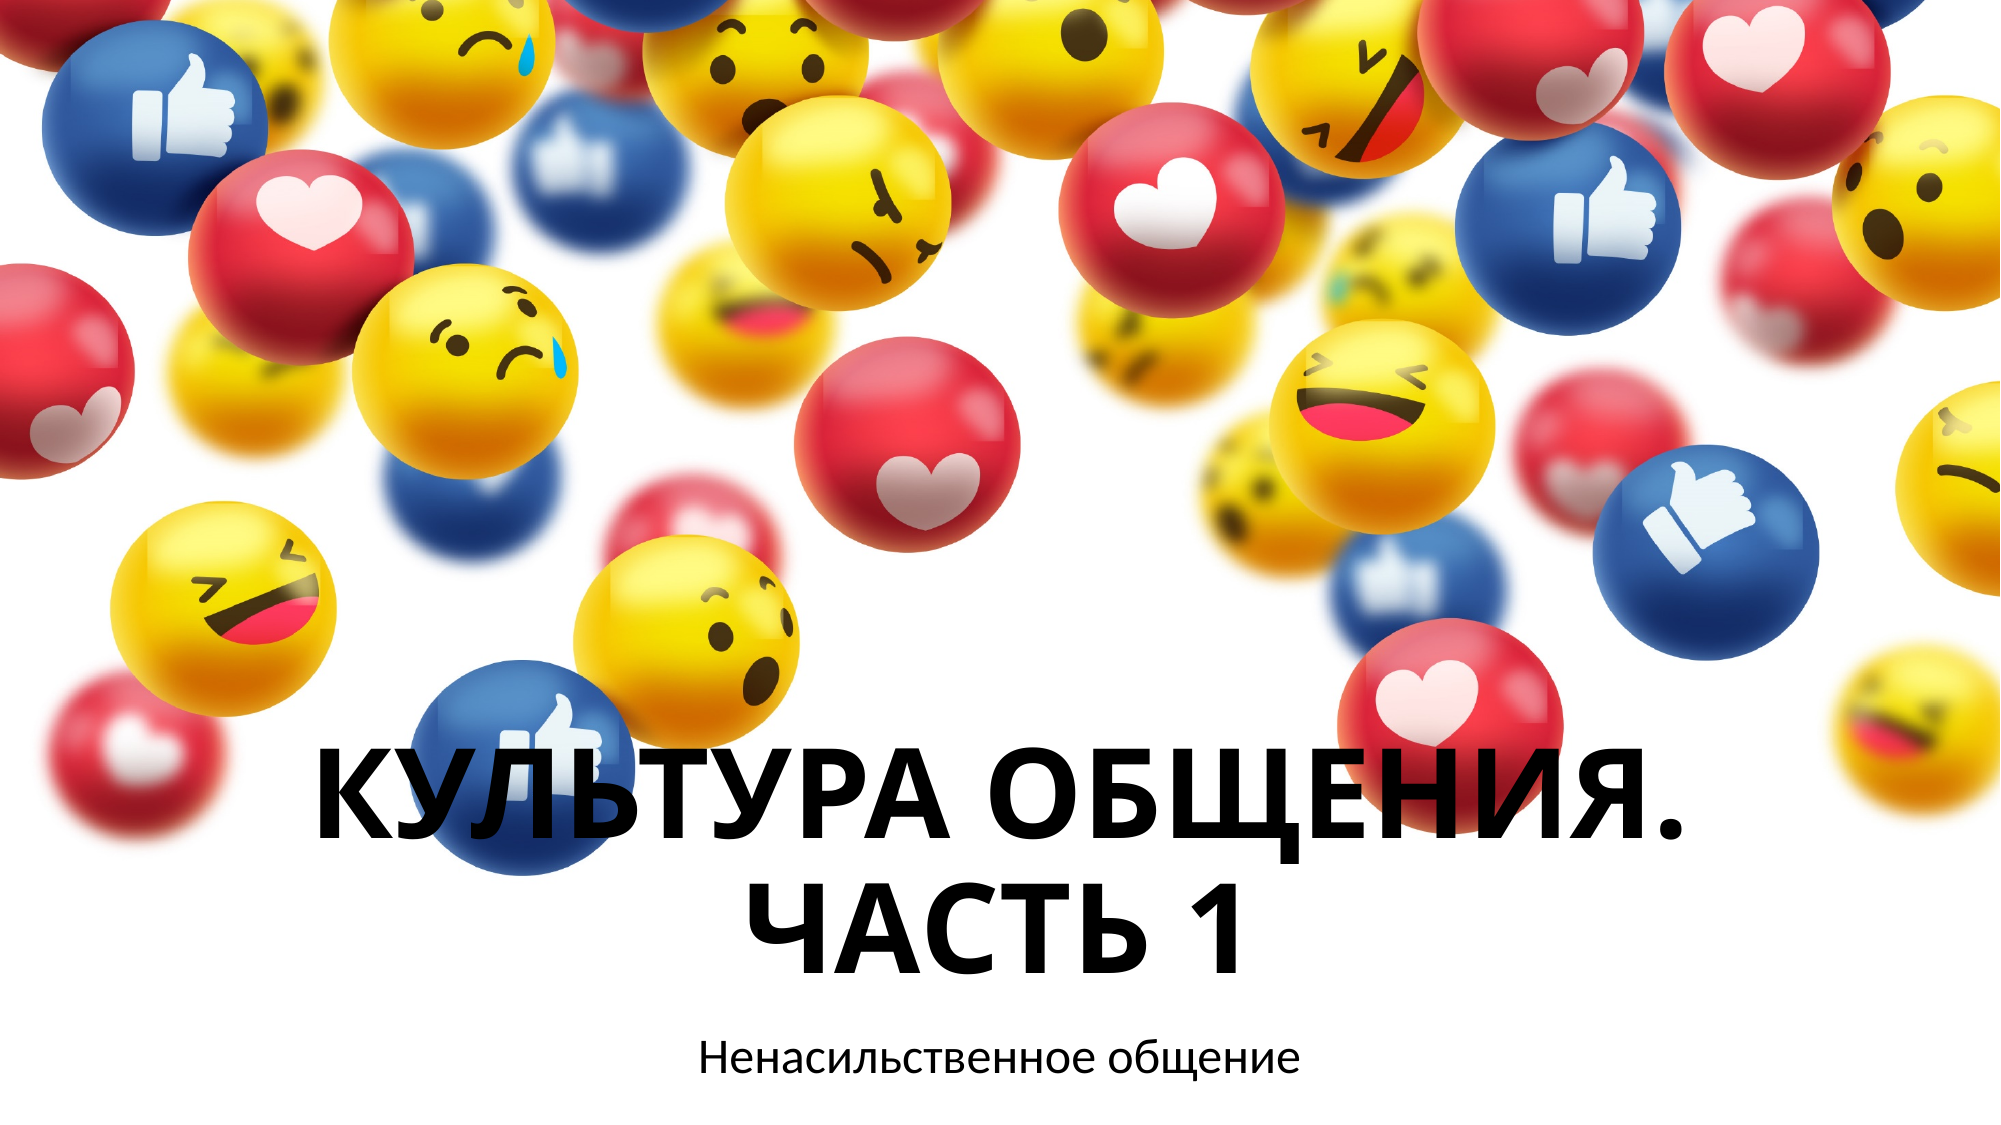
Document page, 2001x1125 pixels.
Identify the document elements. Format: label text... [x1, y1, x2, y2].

picture [0, 0, 2000, 1125]
title КУЛЬТУРА ОБЩЕНИЯ. ЧАСТЬ 1 [249, 616, 1750, 1008]
subtitle Ненасильственное общение [249, 1022, 1750, 1125]
